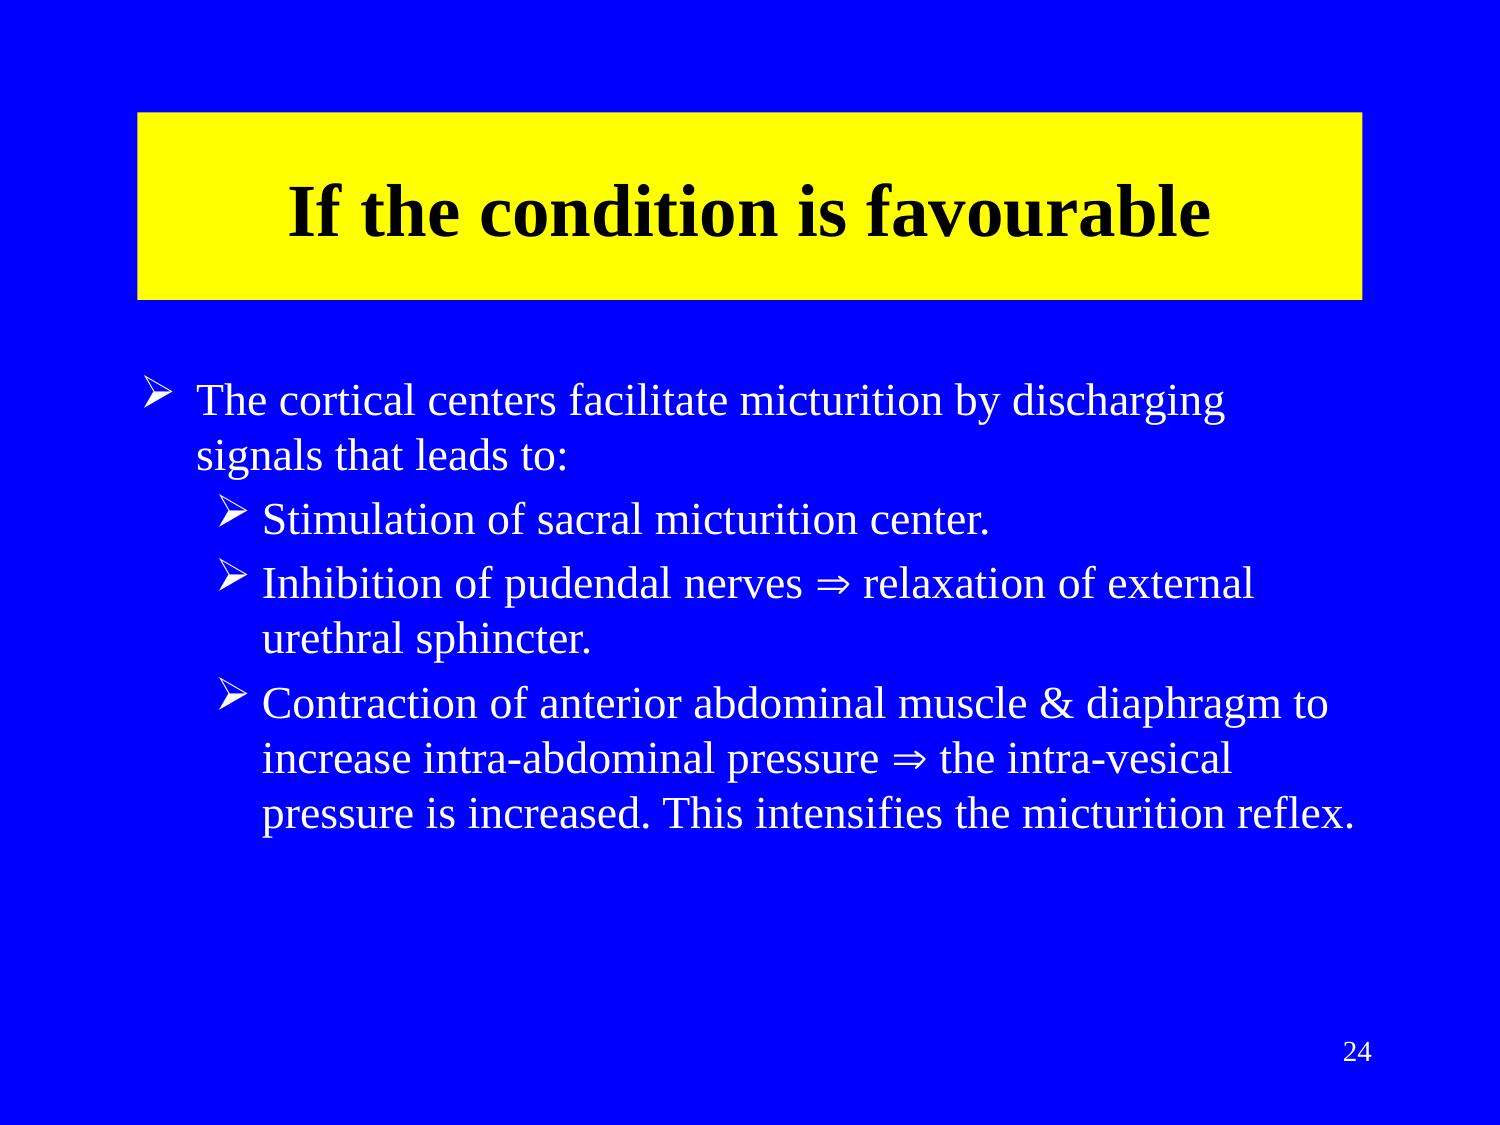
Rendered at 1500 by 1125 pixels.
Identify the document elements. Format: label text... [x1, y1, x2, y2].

list The cortical centers facilitate micturition by discharging signals that leads to: Stimulation of sacral micturition center. Inhibition of pudendal nerves  relaxation of external urethral sphincter. Contraction of anterior abdominal muscle & diaphragm to increase intra-abdominal pressure  the intra-vesical pressure is increased. This intensifies the micturition reflex. [125, 362, 1375, 1013]
title If the condition is favourable [137, 112, 1363, 300]
slide_number 24 [1074, 1025, 1388, 1100]
